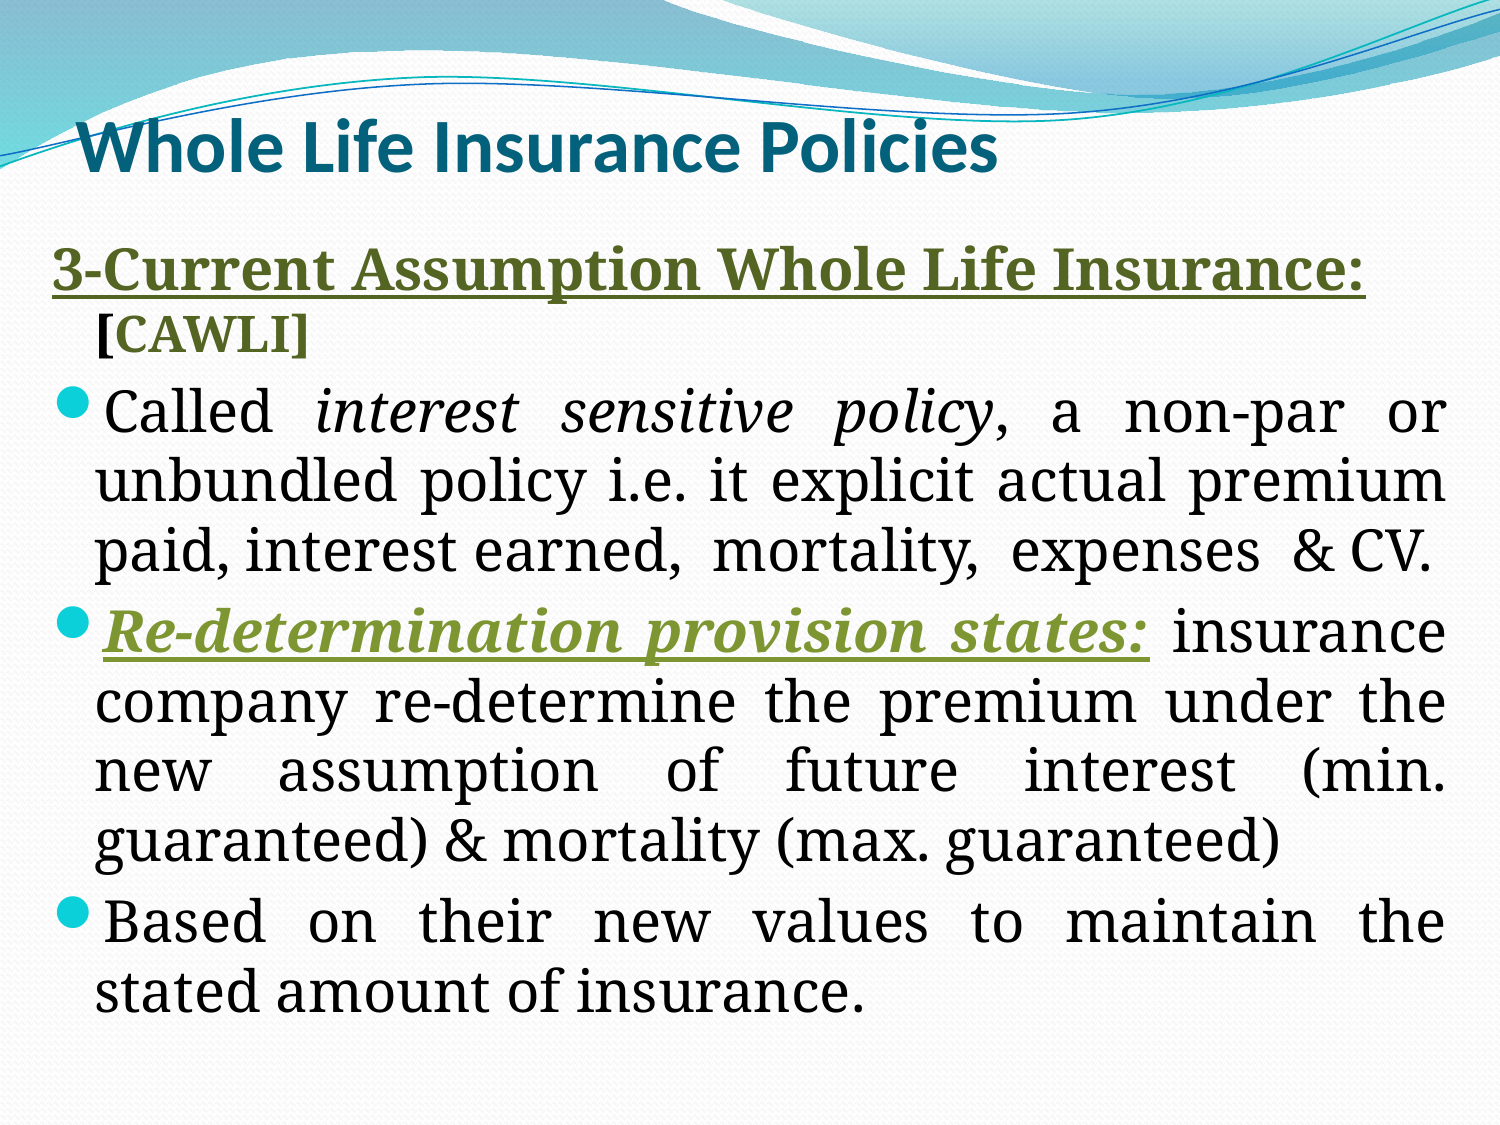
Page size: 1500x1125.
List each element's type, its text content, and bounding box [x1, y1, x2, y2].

title Whole Life Insurance Policies [75, 87, 1425, 188]
list 3-Current Assumption Whole Life Insurance: [CAWLI] Called interest sensitive policy, a non-par or unbundled policy i.e. it explicit actual premium paid, interest earned, mortality, expenses & CV. Re-determination provision states: insurance company re-determine the premium under the new assumption of future interest (min. guaranteed) & mortality (max. guaranteed) Based on their new values to maintain the stated amount of insurance. [37, 224, 1463, 1063]
